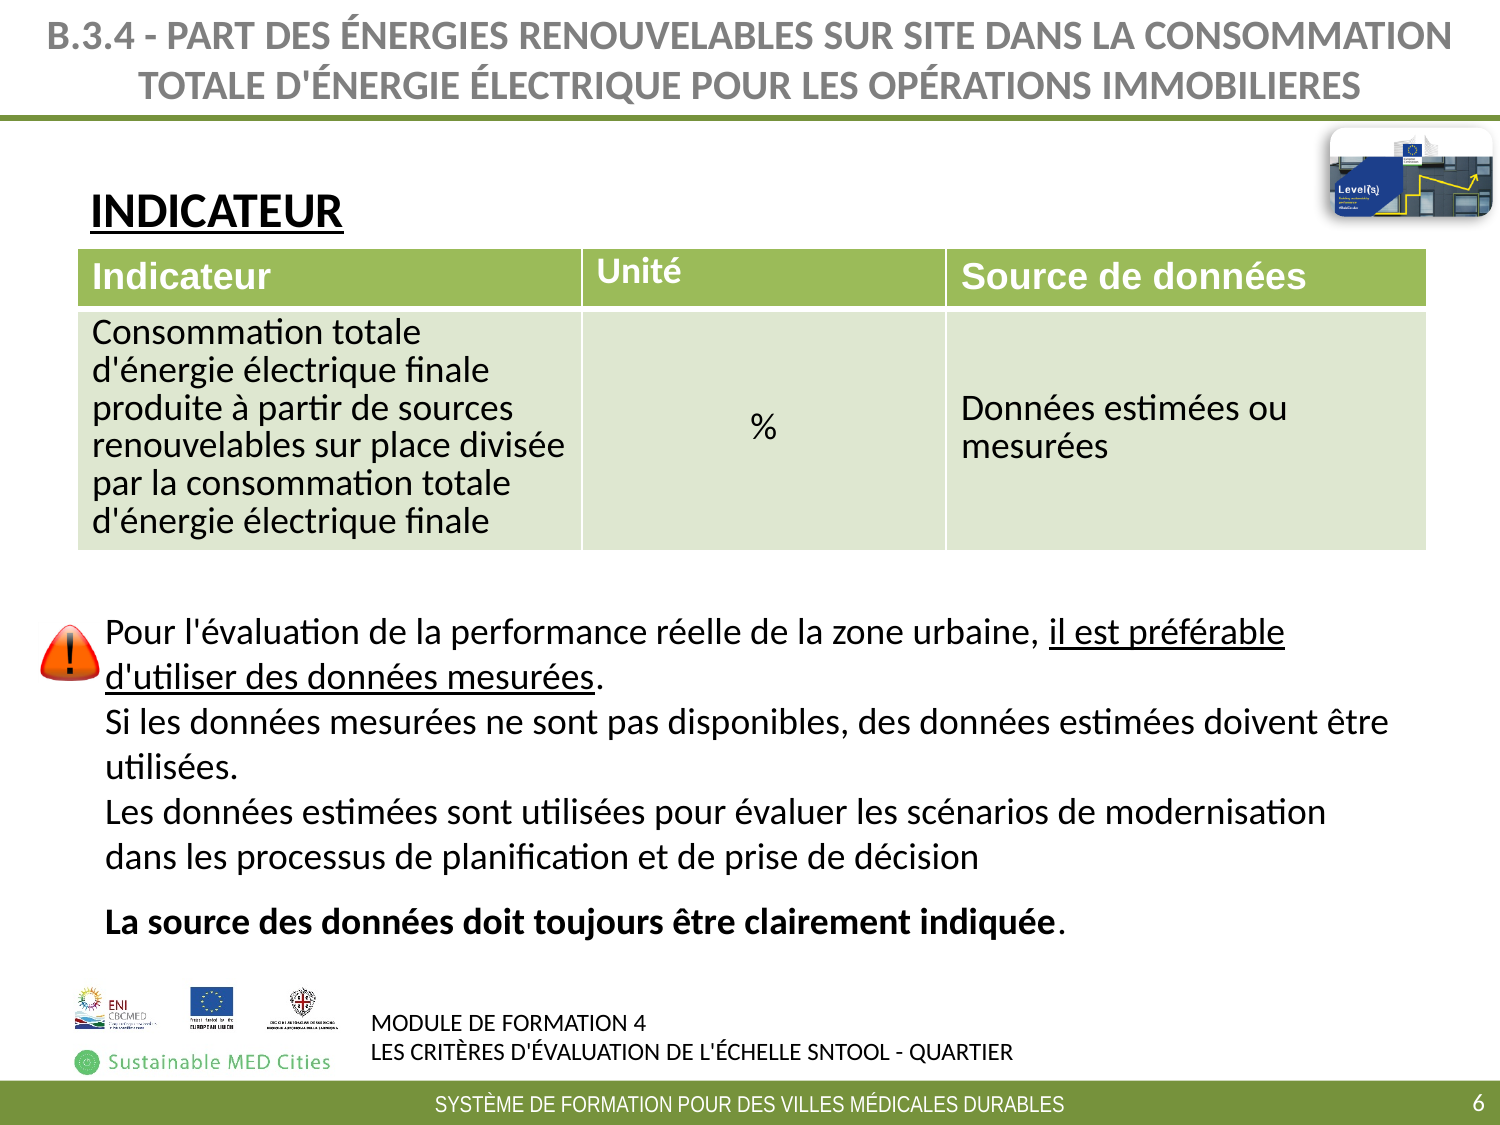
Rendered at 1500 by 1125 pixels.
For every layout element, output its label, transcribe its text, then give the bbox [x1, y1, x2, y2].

table_header Unité [583, 249, 945, 306]
list INDICATEUR [75, 170, 1425, 270]
picture [38, 622, 101, 684]
table_cell Données estimées ou mesurées [947, 312, 1426, 550]
title B.3.4 - PART DES ÉNERGIES RENOUVELABLES SUR SITE DANS LA CONSOMMATION TOTALE D'ÉNERGIE ÉLECTRIQUE POUR LES OPÉRATIONS IMMOBILIERES [0, 0, 1500, 117]
text_box Pour l'évaluation de la performance réelle de la zone urbaine, il est préférable d'utiliser des données mesurées. Si les données mesurées ne sont pas disponibles, des données estimées doivent être utilisées. Les données estimées sont utilisées pour évaluer les scénarios de modernisation dans les processus de planification et de prise de décision La source des données doit toujours être clairement indiquée. [90, 599, 1413, 950]
picture [1329, 127, 1493, 217]
picture [62, 978, 356, 1080]
table_header Source de données [947, 249, 1426, 306]
table_header Indicateur [78, 249, 581, 306]
table_cell Consommation totale d'énergie électrique finale produite à partir de sources renouvelables sur place divisée par la consommation totale d'énergie électrique finale [78, 312, 581, 550]
slide_number ‹#› [1149, 1078, 1500, 1125]
table_cell % [583, 312, 945, 550]
